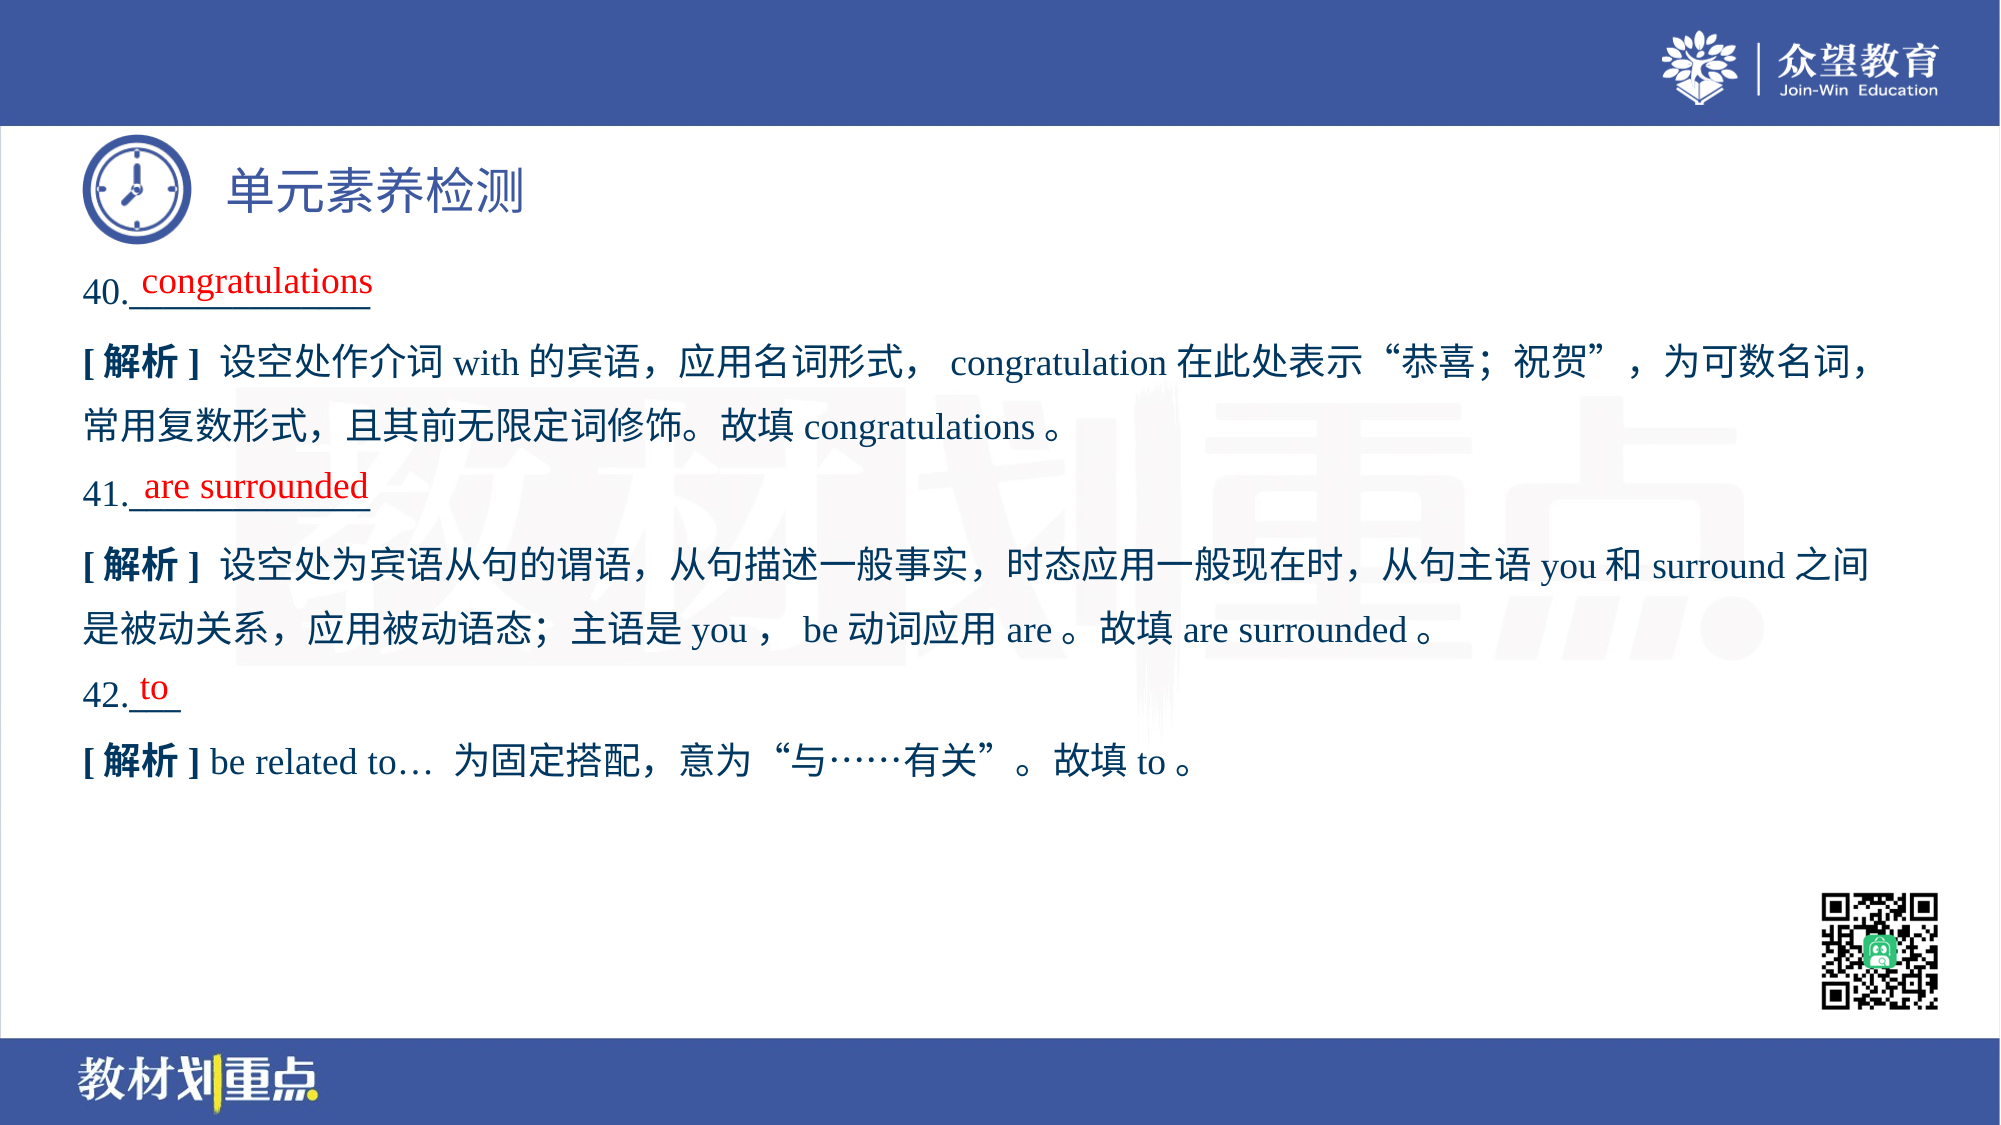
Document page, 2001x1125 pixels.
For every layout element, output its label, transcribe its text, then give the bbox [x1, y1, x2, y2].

text_box [解析] be related to… 为固定搭配，意为“与……有关”。故填to。 [82, 717, 1817, 775]
picture [0, 0, 2000, 1125]
text_box 42.___ [82, 650, 1817, 709]
text_box 40.______________ [82, 247, 1817, 306]
text_box congratulations [128, 236, 387, 295]
text_box [解析] 设空处作介词with的宾语，应用名词形式，congratulation在此处表示“恭喜；祝贺”，为可数名词， 常用复数形式，且其前无限定词修饰。故填congratulations。 [82, 313, 1817, 441]
text_box to [126, 642, 183, 701]
text_box [解析] 设空处为宾语从句的谓语，从句描述一般事实，时态应用一般现在时，从句主语you和surround之间 是被动关系，应用被动语态；主语是you，be动词应用are。故填are surrounded。 [82, 516, 1817, 644]
text_box 41.______________ [82, 449, 1817, 508]
text_box are surrounded [126, 441, 387, 499]
